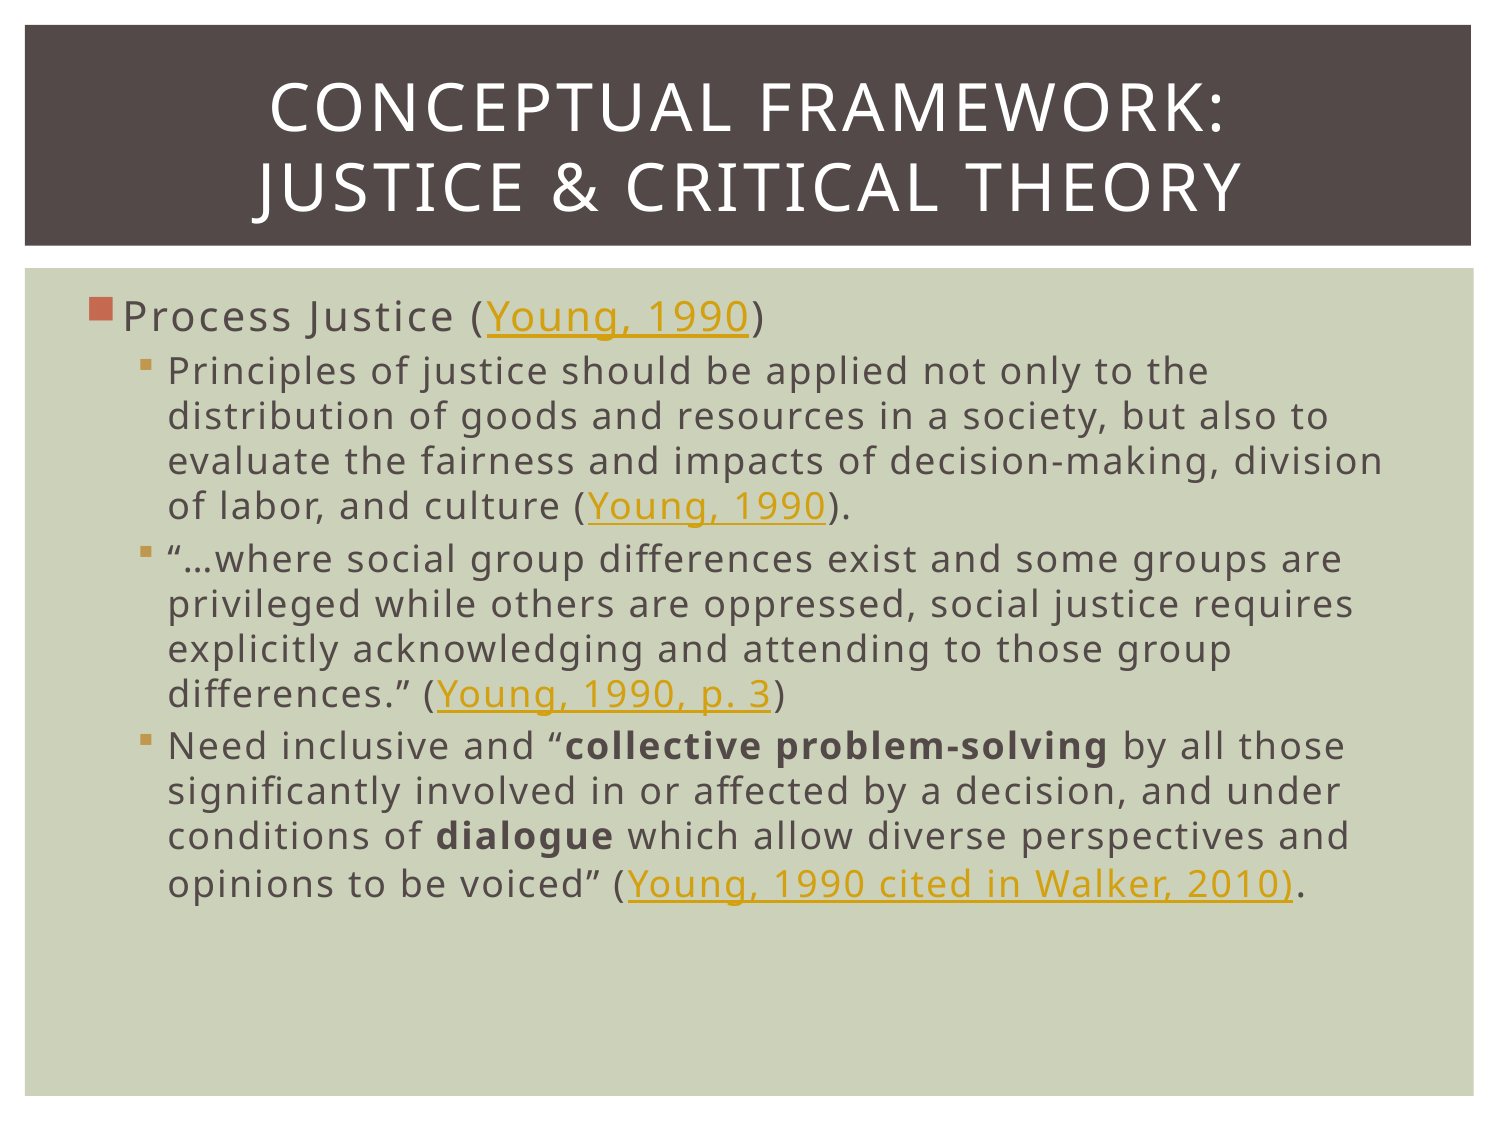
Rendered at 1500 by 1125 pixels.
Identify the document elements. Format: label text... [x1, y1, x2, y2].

title Conceptual framework: Justice & critical Theory [62, 58, 1438, 232]
list Process Justice (Young, 1990) Principles of justice should be applied not only to the distribution of goods and resources in a society, but also to evaluate the fairness and impacts of decision-making, division of labor, and culture (Young, 1990). “…where social group differences exist and some groups are privileged while others are oppressed, social justice requires explicitly acknowledging and attending to those group differences.” (Young, 1990, p. 3) Need inclusive and “collective problem-solving by all those significantly involved in or affected by a decision, and under conditions of dialogue which allow diverse perspectives and opinions to be voiced” (Young, 1990 cited in Walker, 2010). [62, 281, 1442, 1005]
